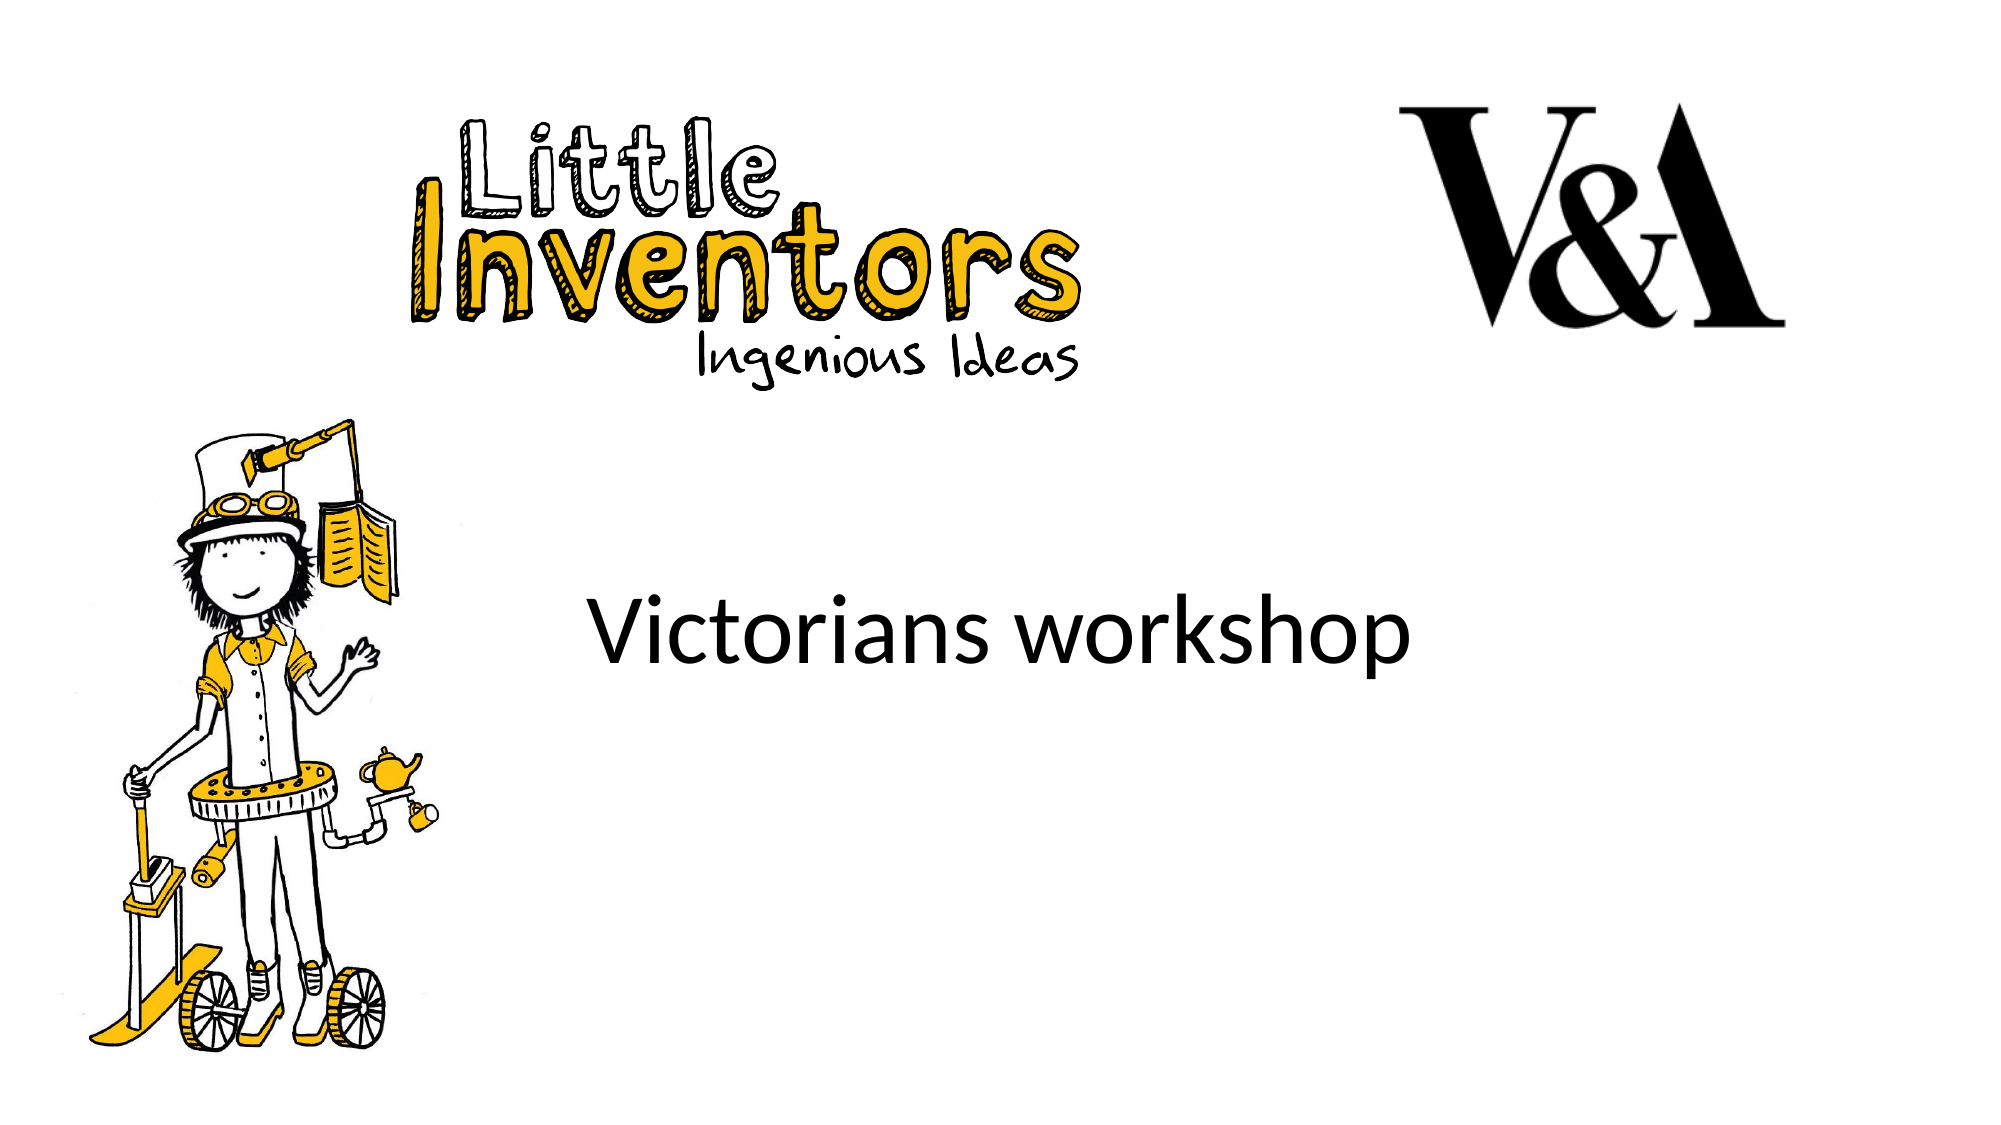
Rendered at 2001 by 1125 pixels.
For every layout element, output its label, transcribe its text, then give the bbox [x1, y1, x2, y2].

title Victorians workshop [559, 502, 1441, 760]
picture [1399, 102, 1786, 330]
picture [48, 116, 1081, 1075]
